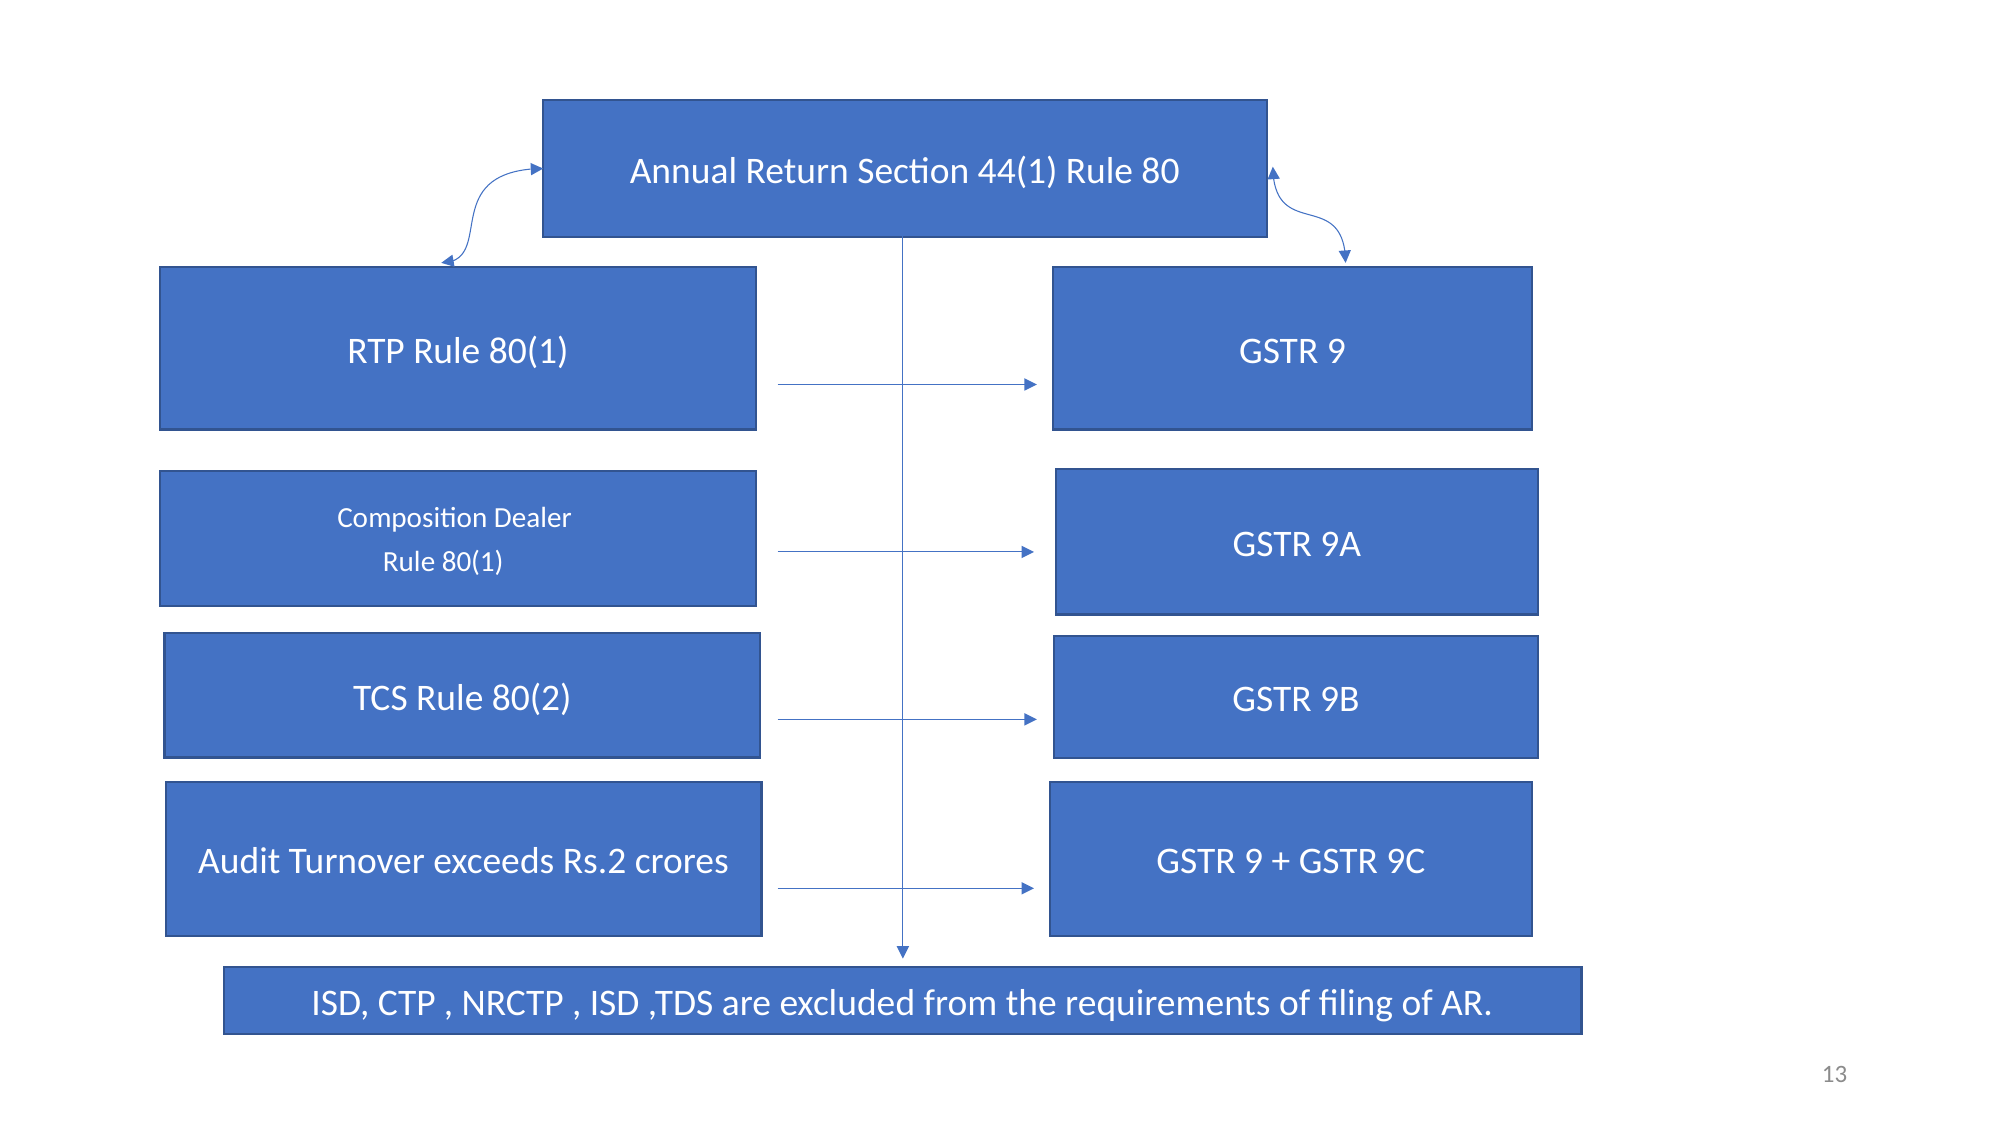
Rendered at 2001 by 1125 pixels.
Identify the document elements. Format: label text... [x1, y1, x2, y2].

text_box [1261, 178, 1358, 252]
slide_number 13 [1412, 1042, 1863, 1103]
text_box GSTR 9A [1055, 468, 1539, 616]
text_box ISD, CTP , NRCTP , ISD ,TDS are excluded from the requirements of filing of AR. [223, 966, 1583, 1035]
text_box Audit Turnover exceeds Rs.2 crores [165, 781, 763, 937]
text_box GSTR 9 + GSTR 9C [1049, 781, 1533, 937]
text_box GSTR 9 [1052, 266, 1533, 431]
text_box Composition Dealer Rule 80(1) [159, 470, 757, 607]
text_box TCS Rule 80(2) [163, 632, 761, 759]
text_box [441, 168, 544, 263]
text_box GSTR 9B [1053, 635, 1539, 759]
text_box Annual Return Section 44(1) Rule 80 [542, 99, 1268, 238]
text_box RTP Rule 80(1) [159, 266, 757, 431]
